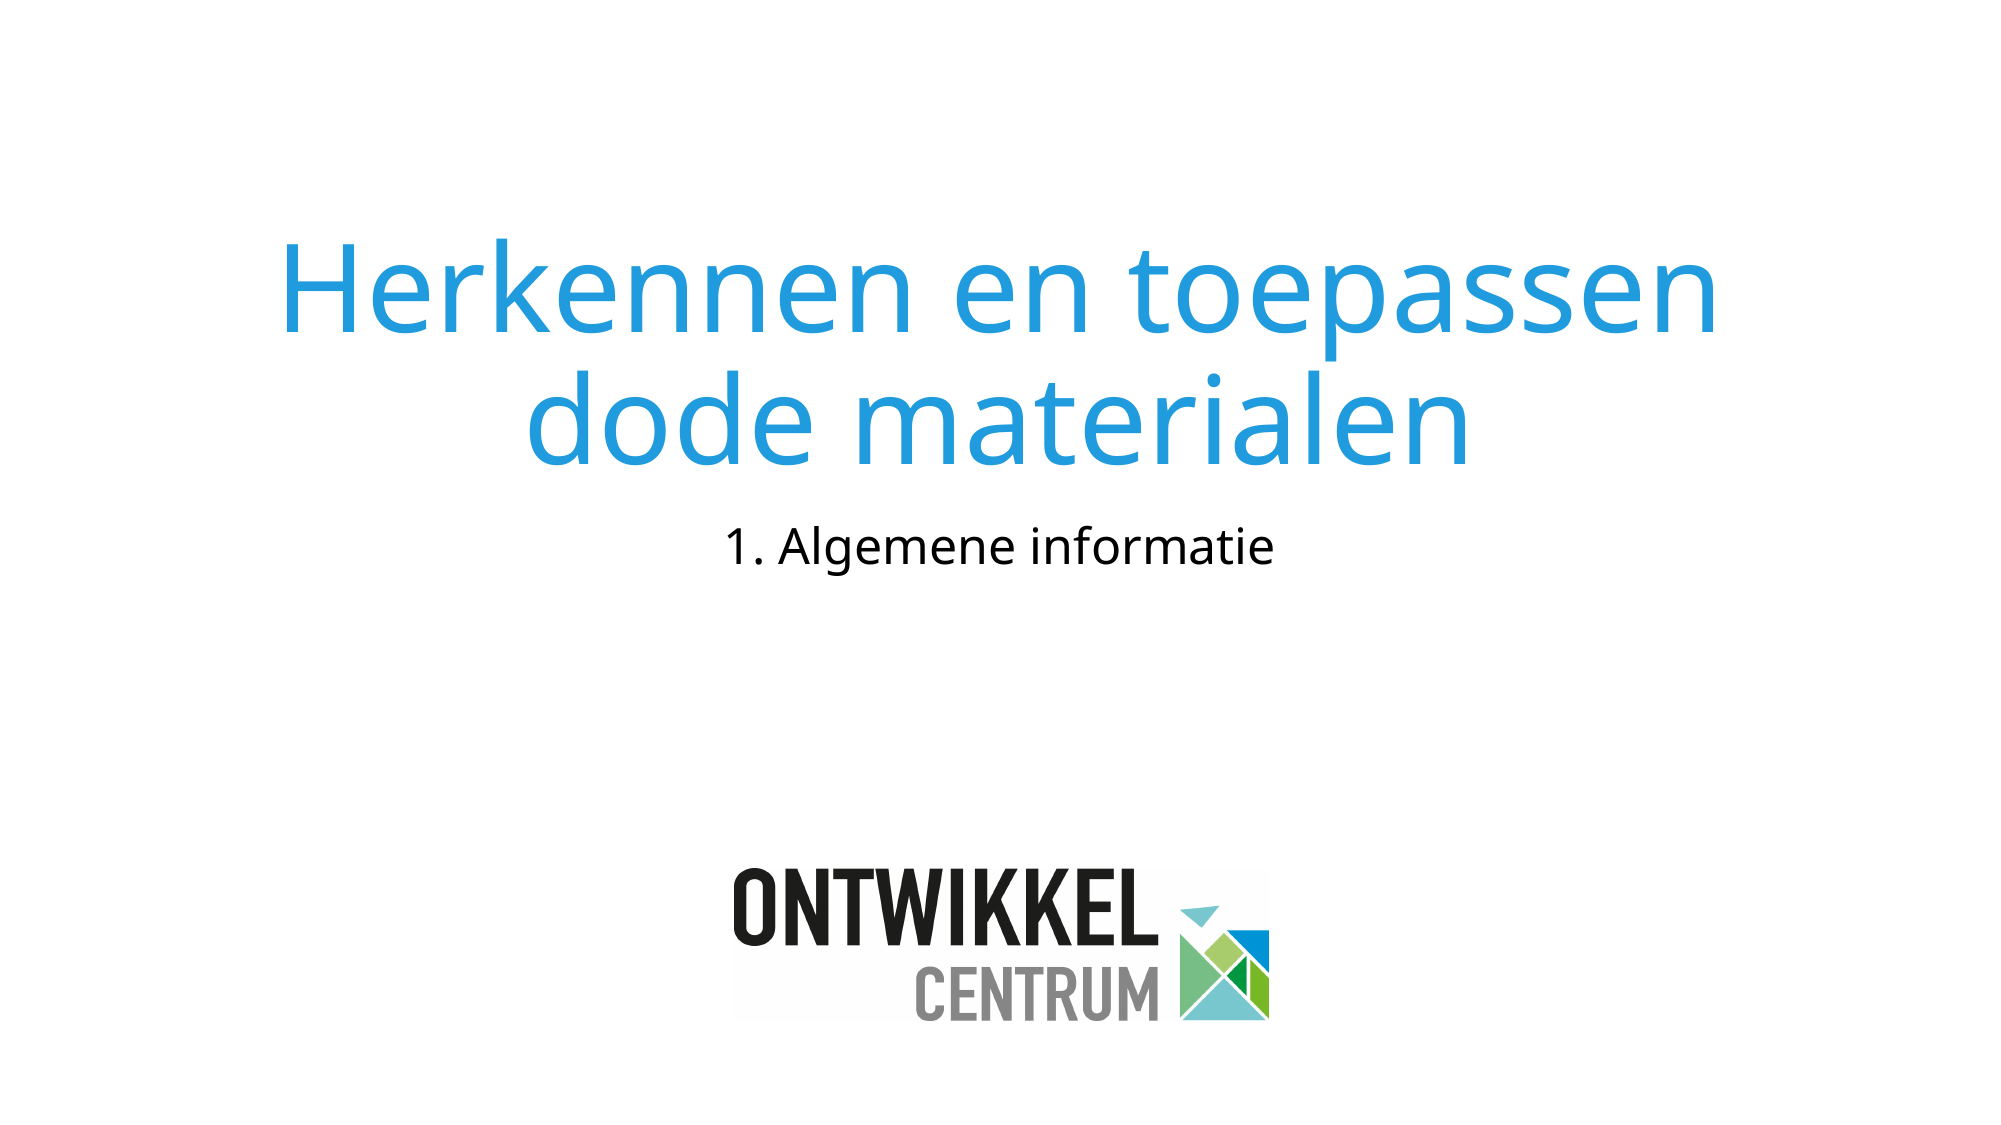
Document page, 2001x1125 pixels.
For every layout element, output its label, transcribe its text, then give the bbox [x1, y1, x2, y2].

subtitle 1. Algemene informatie [249, 514, 1750, 786]
picture [734, 868, 1269, 1021]
title Herkennen en toepassen dode materialen [249, 107, 1750, 499]
